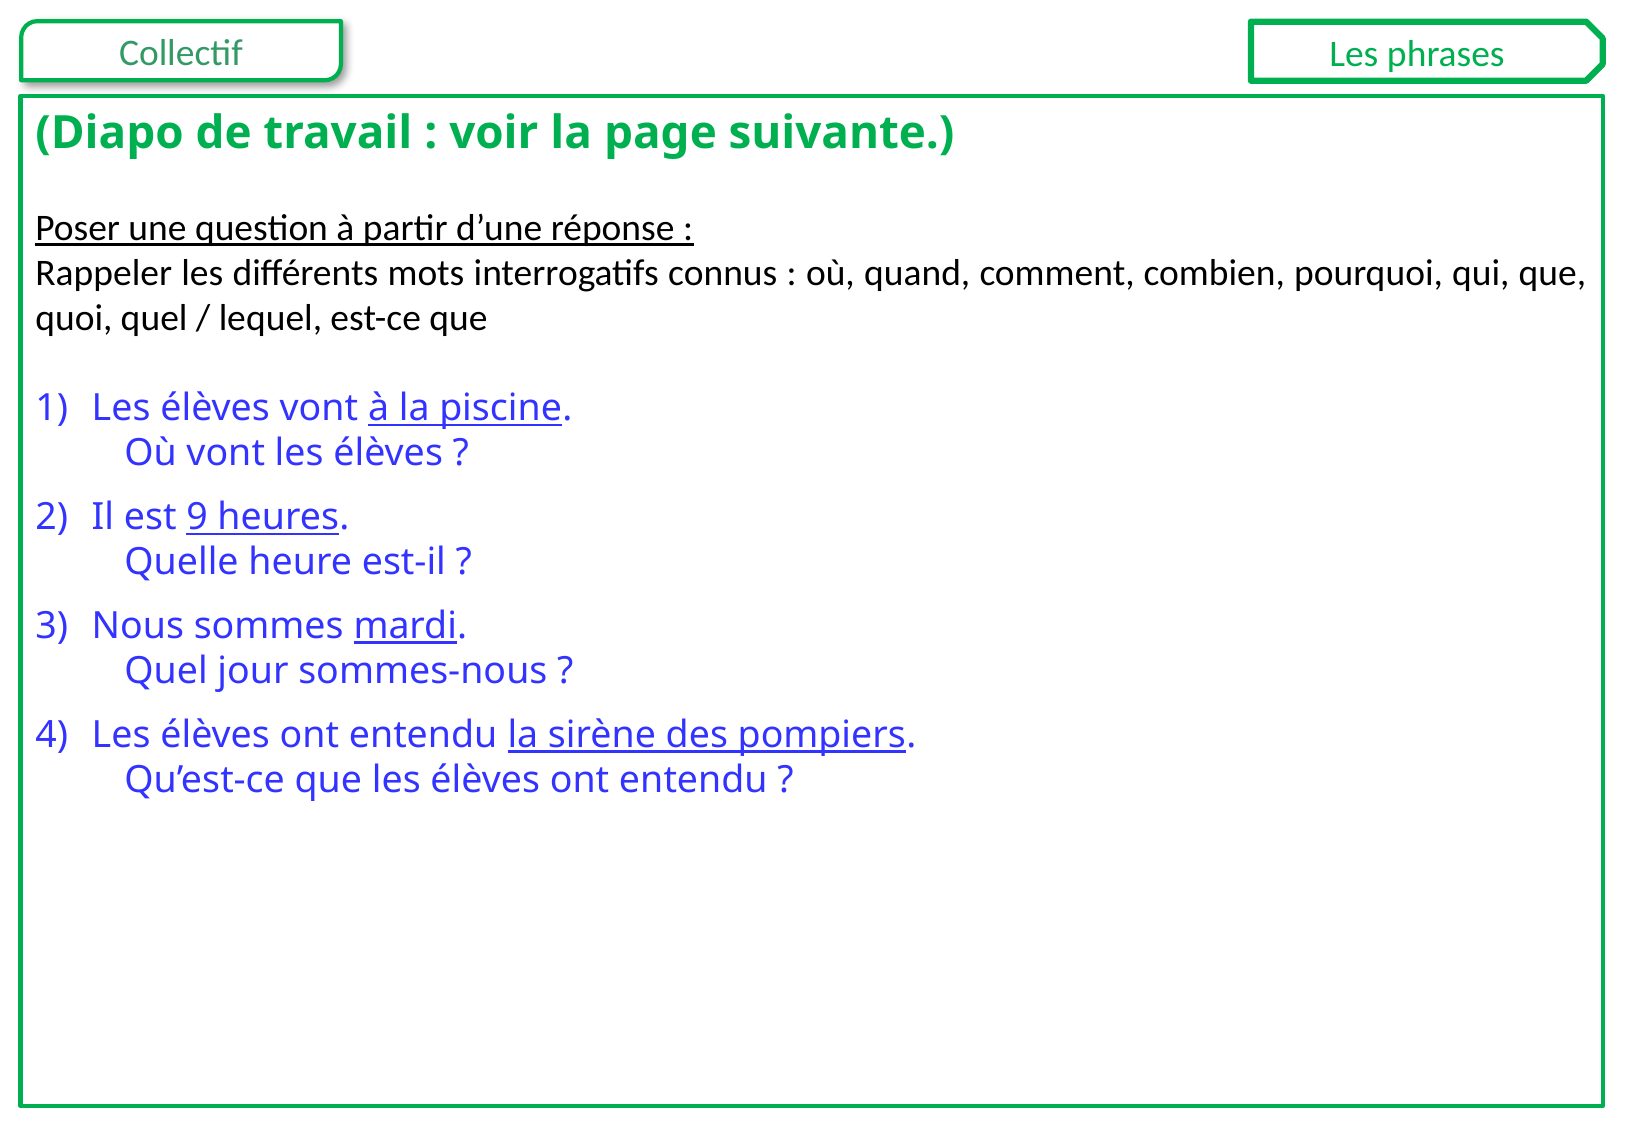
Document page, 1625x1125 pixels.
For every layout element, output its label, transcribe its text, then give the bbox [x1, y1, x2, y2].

list Les phrases [1250, 21, 1584, 81]
list (Diapo de travail : voir la page suivante.) Poser une question à partir d’une réponse : Rappeler les différents mots interrogatifs connus : où, quand, comment, combien, pourquoi, qui, que, quoi, quel / lequel, est-ce que Les élèves vont à la piscine. Où vont les élèves ? Il est 9 heures. Quelle heure est-il ? Nous sommes mardi. Quel jour sommes-nous ? Les élèves ont entendu la sirène des pompiers. Qu’est-ce que les élèves ont entendu ? [18, 94, 1605, 1108]
